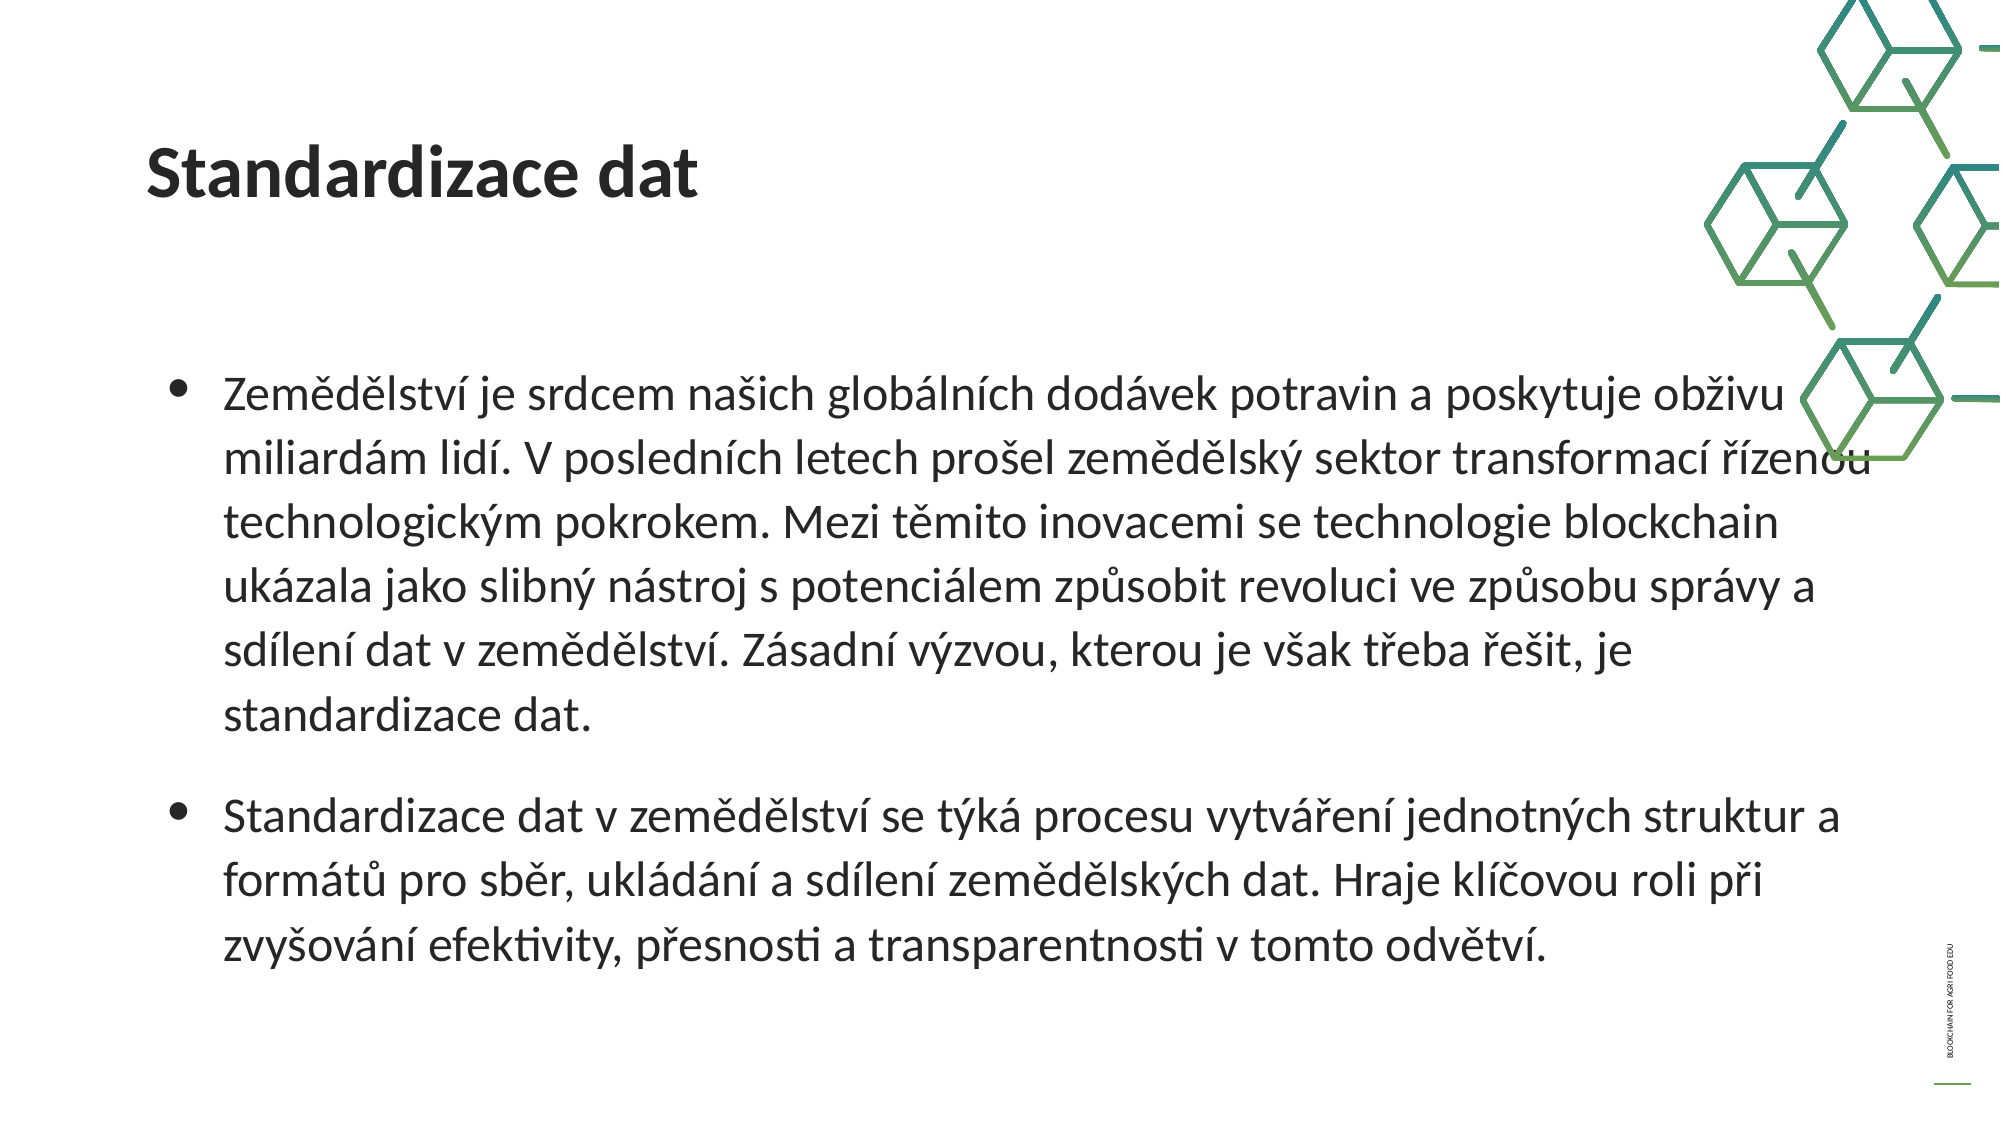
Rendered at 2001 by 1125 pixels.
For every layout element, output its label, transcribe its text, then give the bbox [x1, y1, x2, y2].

list Standardizace dat [130, 124, 1698, 337]
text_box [1703, 0, 2000, 462]
list Zemědělství je srdcem našich globálních dodávek potravin a poskytuje obživu miliardám lidí. V posledních letech prošel zemědělský sektor transformací řízenou technologickým pokrokem. Mezi těmito inovacemi se technologie blockchain ukázala jako slibný nástroj s potenciálem způsobit revoluci ve způsobu správy a sdílení dat v zemědělství. Zásadní výzvou, kterou je však třeba řešit, je standardizace dat. Standardizace dat v zemědělství se týká procesu vytváření jednotných struktur a formátů pro sběr, ukládání a sdílení zemědělských dat. Hraje klíčovou roli při zvyšování efektivity, přesnosti a transparentnosti v tomto odvětví. [151, 348, 1890, 980]
